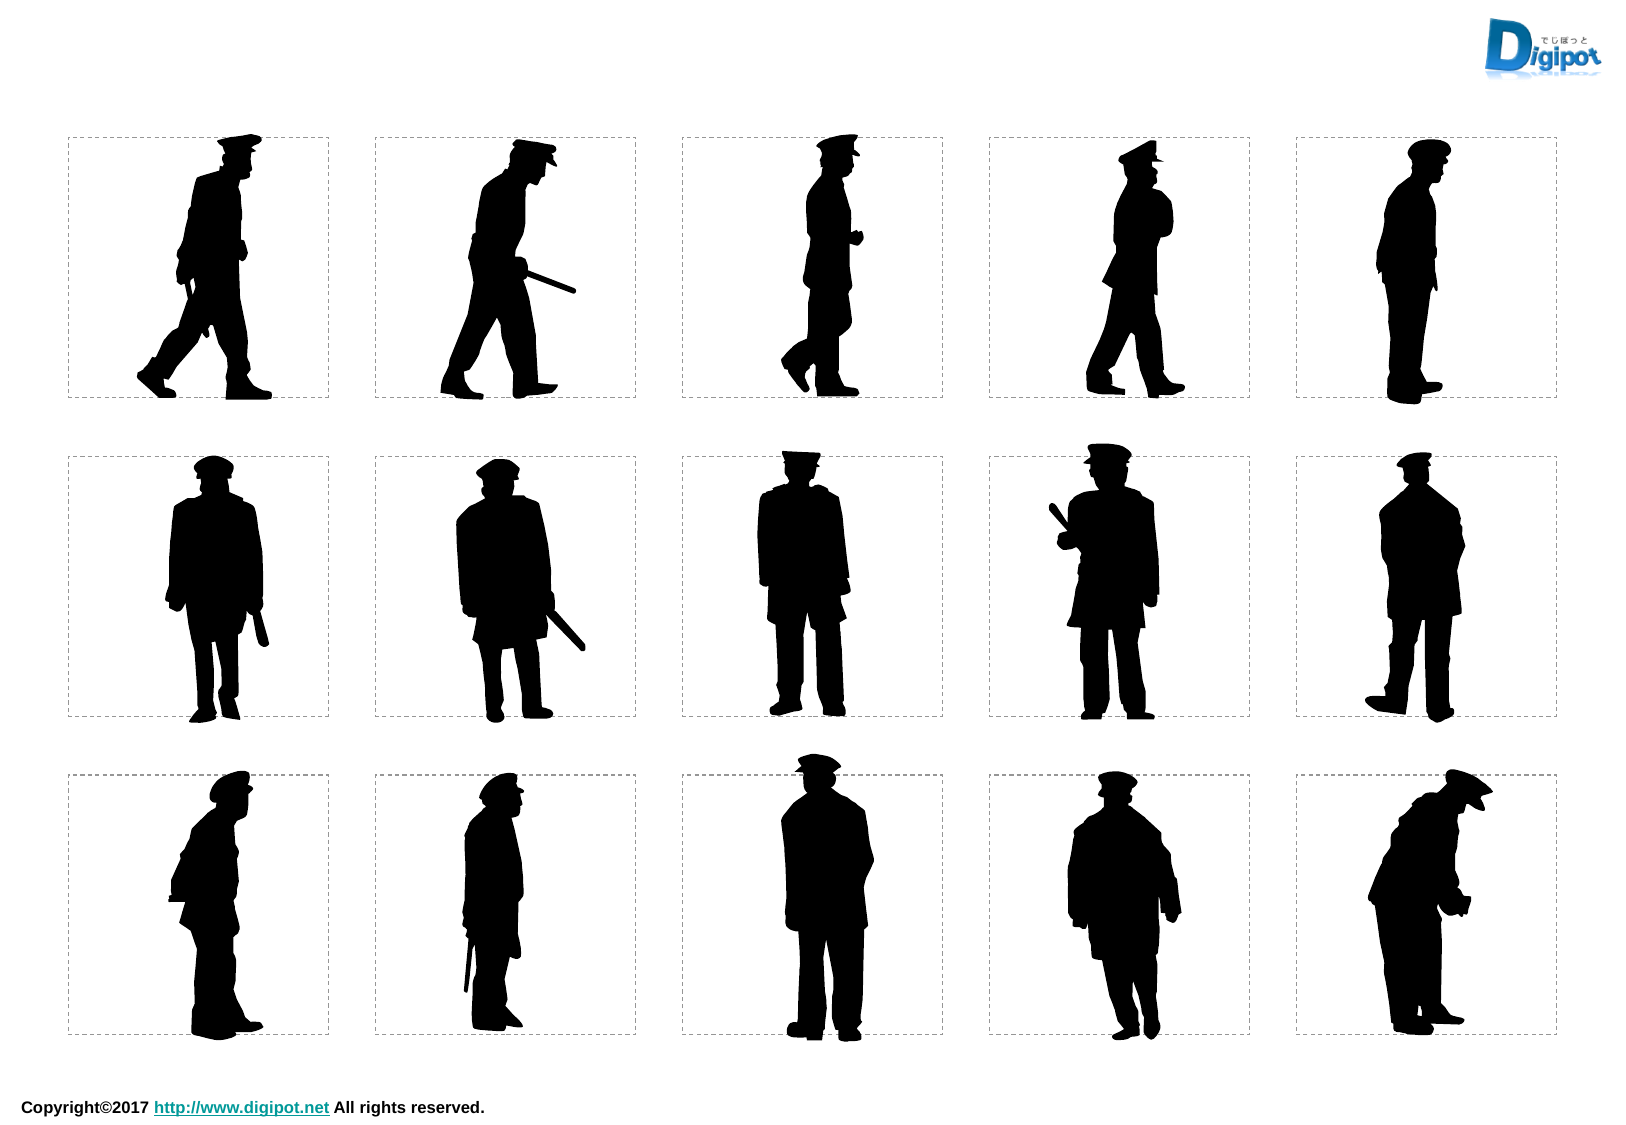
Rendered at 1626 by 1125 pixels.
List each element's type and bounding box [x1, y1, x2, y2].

text_box [168, 770, 264, 1041]
text_box [1086, 140, 1185, 399]
text_box [1367, 769, 1493, 1036]
text_box [462, 772, 525, 1032]
text_box [165, 455, 270, 723]
text_box [1365, 452, 1466, 723]
text_box [1048, 443, 1160, 720]
text_box [440, 139, 577, 400]
text_box [781, 753, 874, 1042]
text_box [1067, 771, 1182, 1041]
picture [1485, 18, 1602, 82]
text_box [781, 134, 864, 397]
text_box [1376, 139, 1452, 405]
text_box [757, 450, 851, 717]
text_box [456, 459, 586, 723]
text_box [136, 134, 272, 400]
